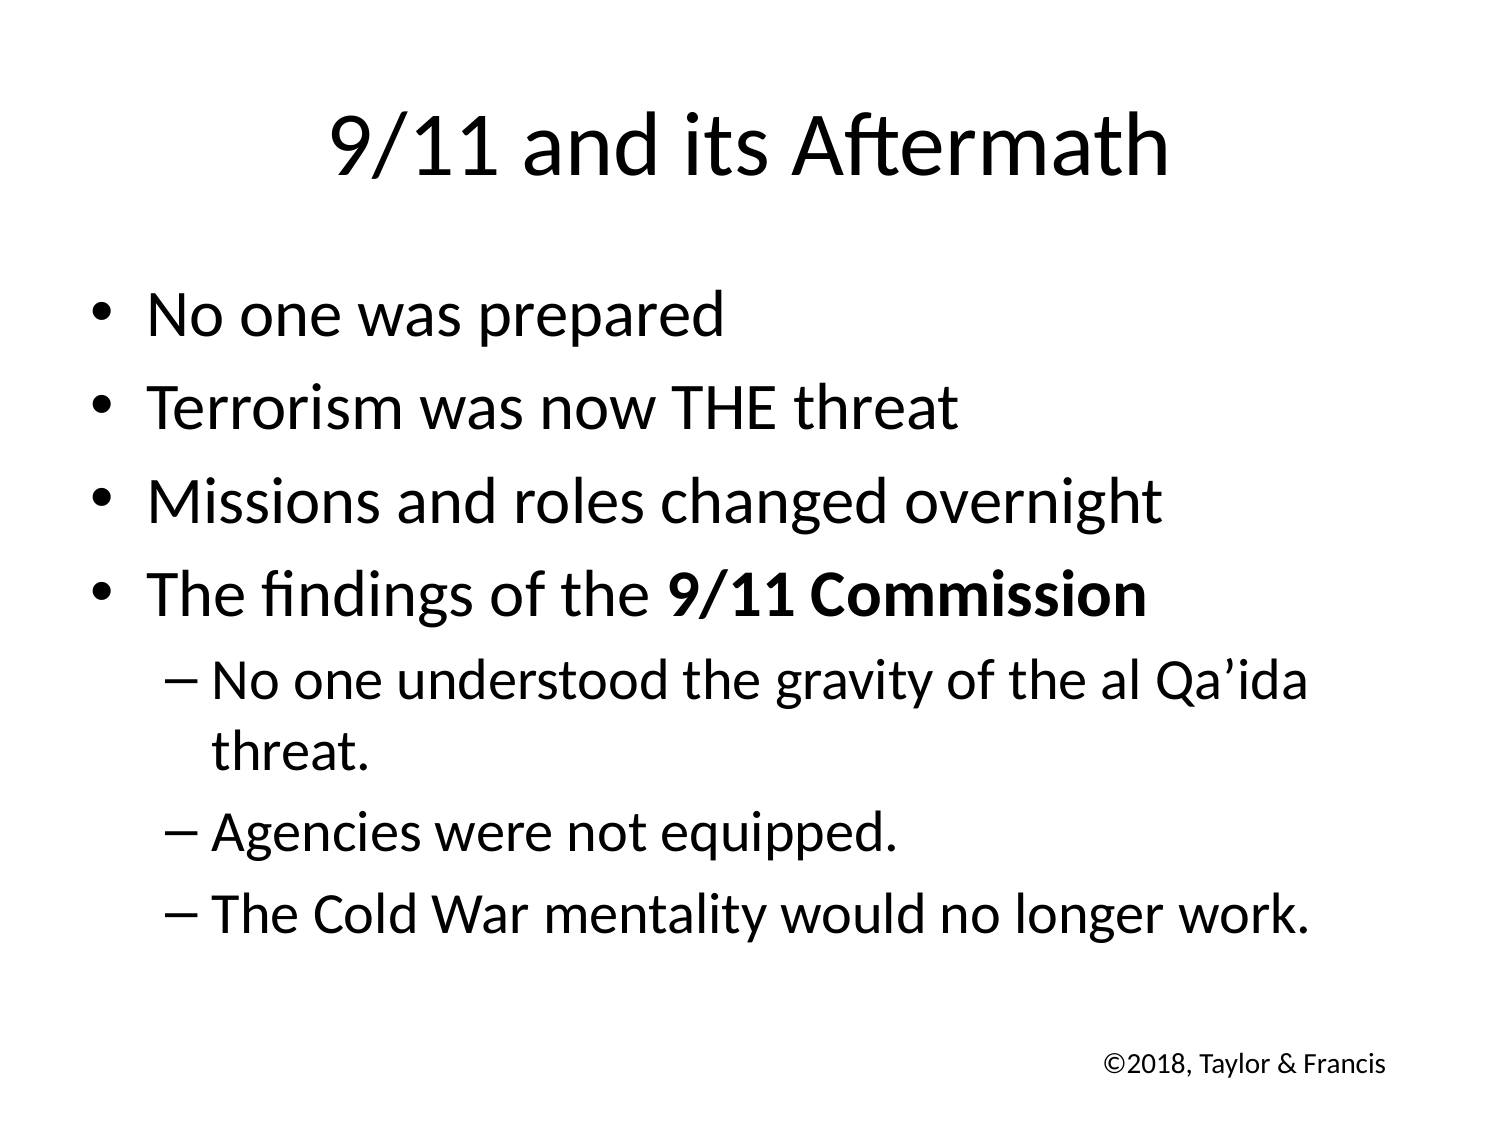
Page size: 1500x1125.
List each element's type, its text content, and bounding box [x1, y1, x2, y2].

text_box ©2018, Taylor & Francis [1087, 1037, 1463, 1082]
title 9/11 and its Aftermath [75, 45, 1425, 233]
list No one was prepared Terrorism was now THE threat Missions and roles changed overnight The findings of the 9/11 Commission No one understood the gravity of the al Qa’ida threat. Agencies were not equipped. The Cold War mentality would no longer work. [75, 262, 1425, 1005]
